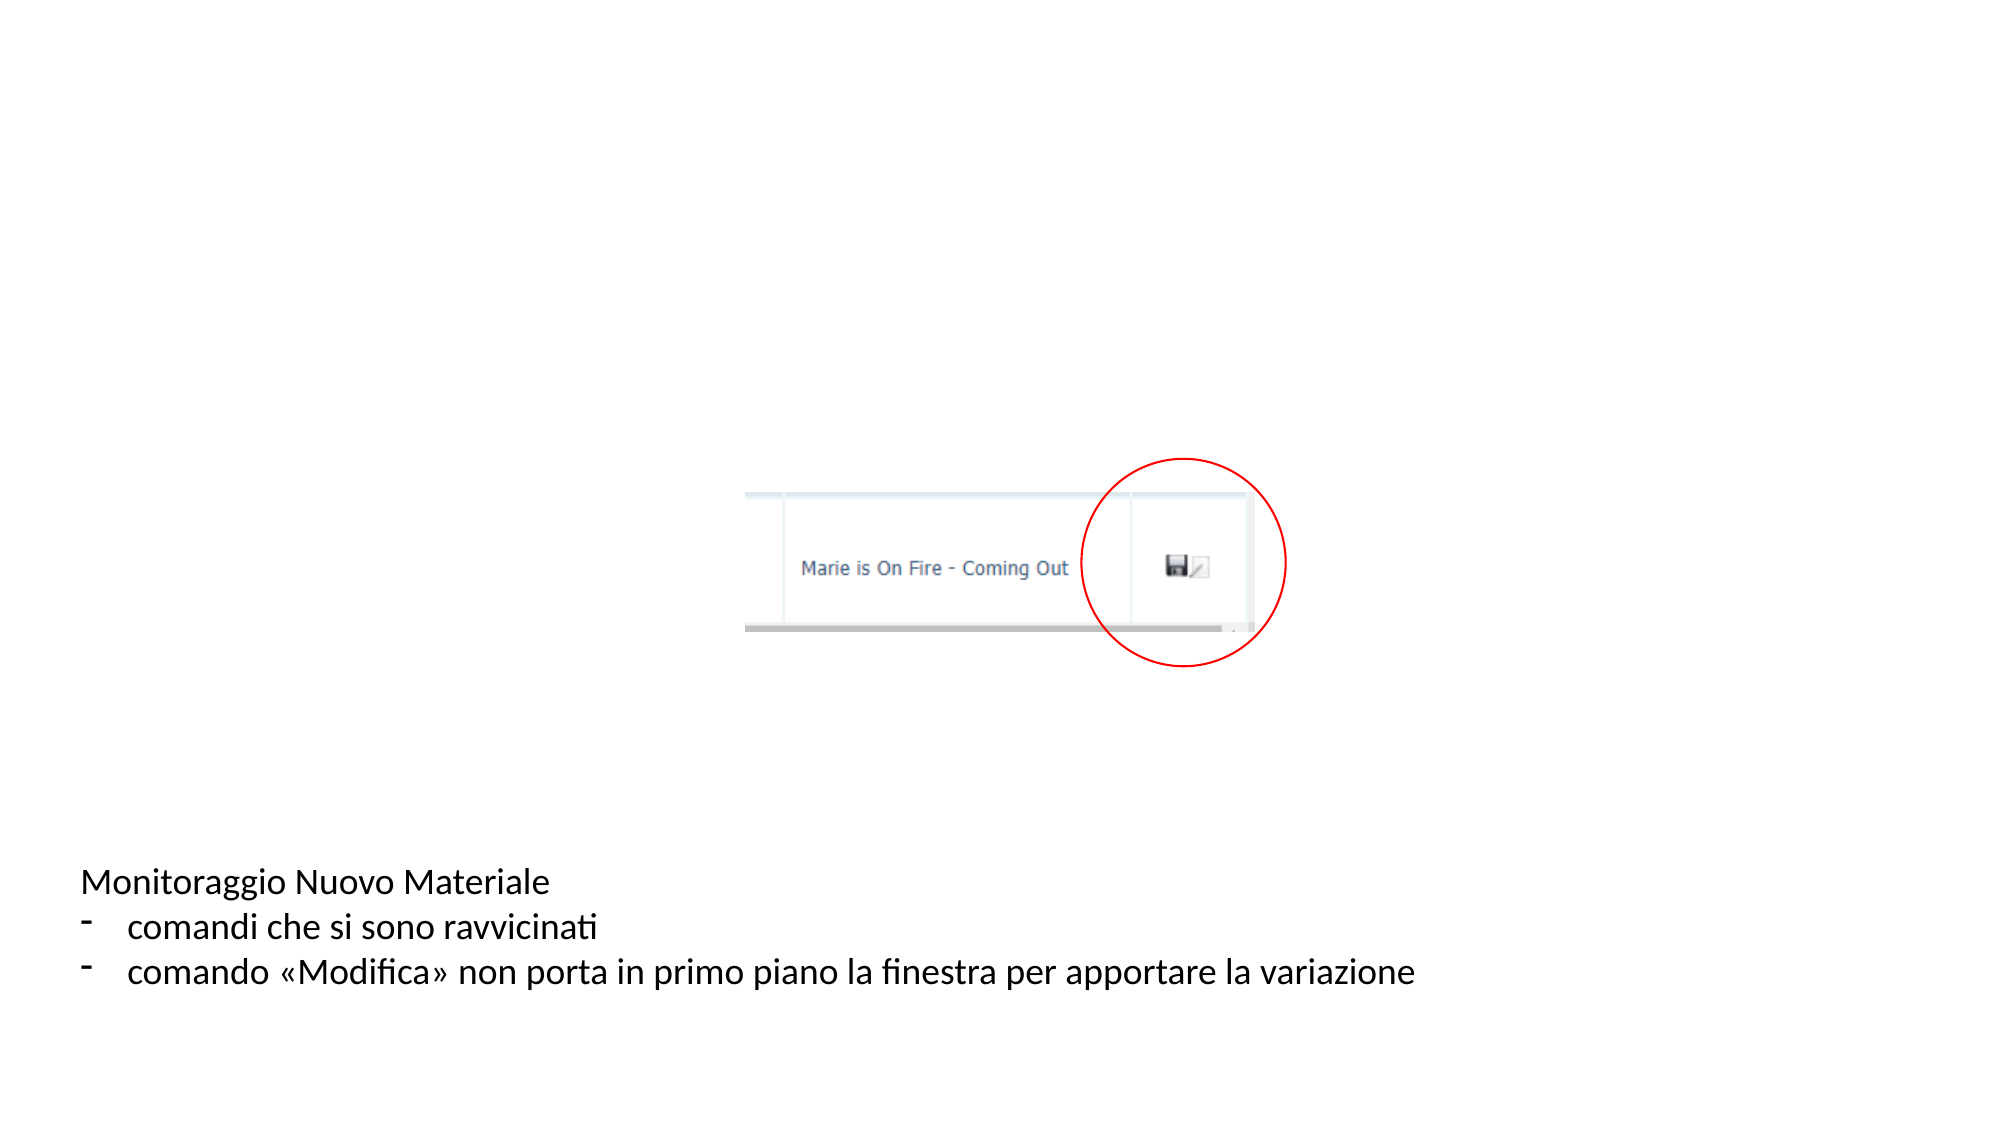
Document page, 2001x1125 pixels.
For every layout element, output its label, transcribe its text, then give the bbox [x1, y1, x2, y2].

text_box Monitoraggio Nuovo Materiale comandi che si sono ravvicinati comando «Modifica» non porta in primo piano la finestra per apportare la variazione [65, 849, 1441, 1000]
picture [745, 492, 1255, 633]
text_box [1107, 457, 1287, 668]
